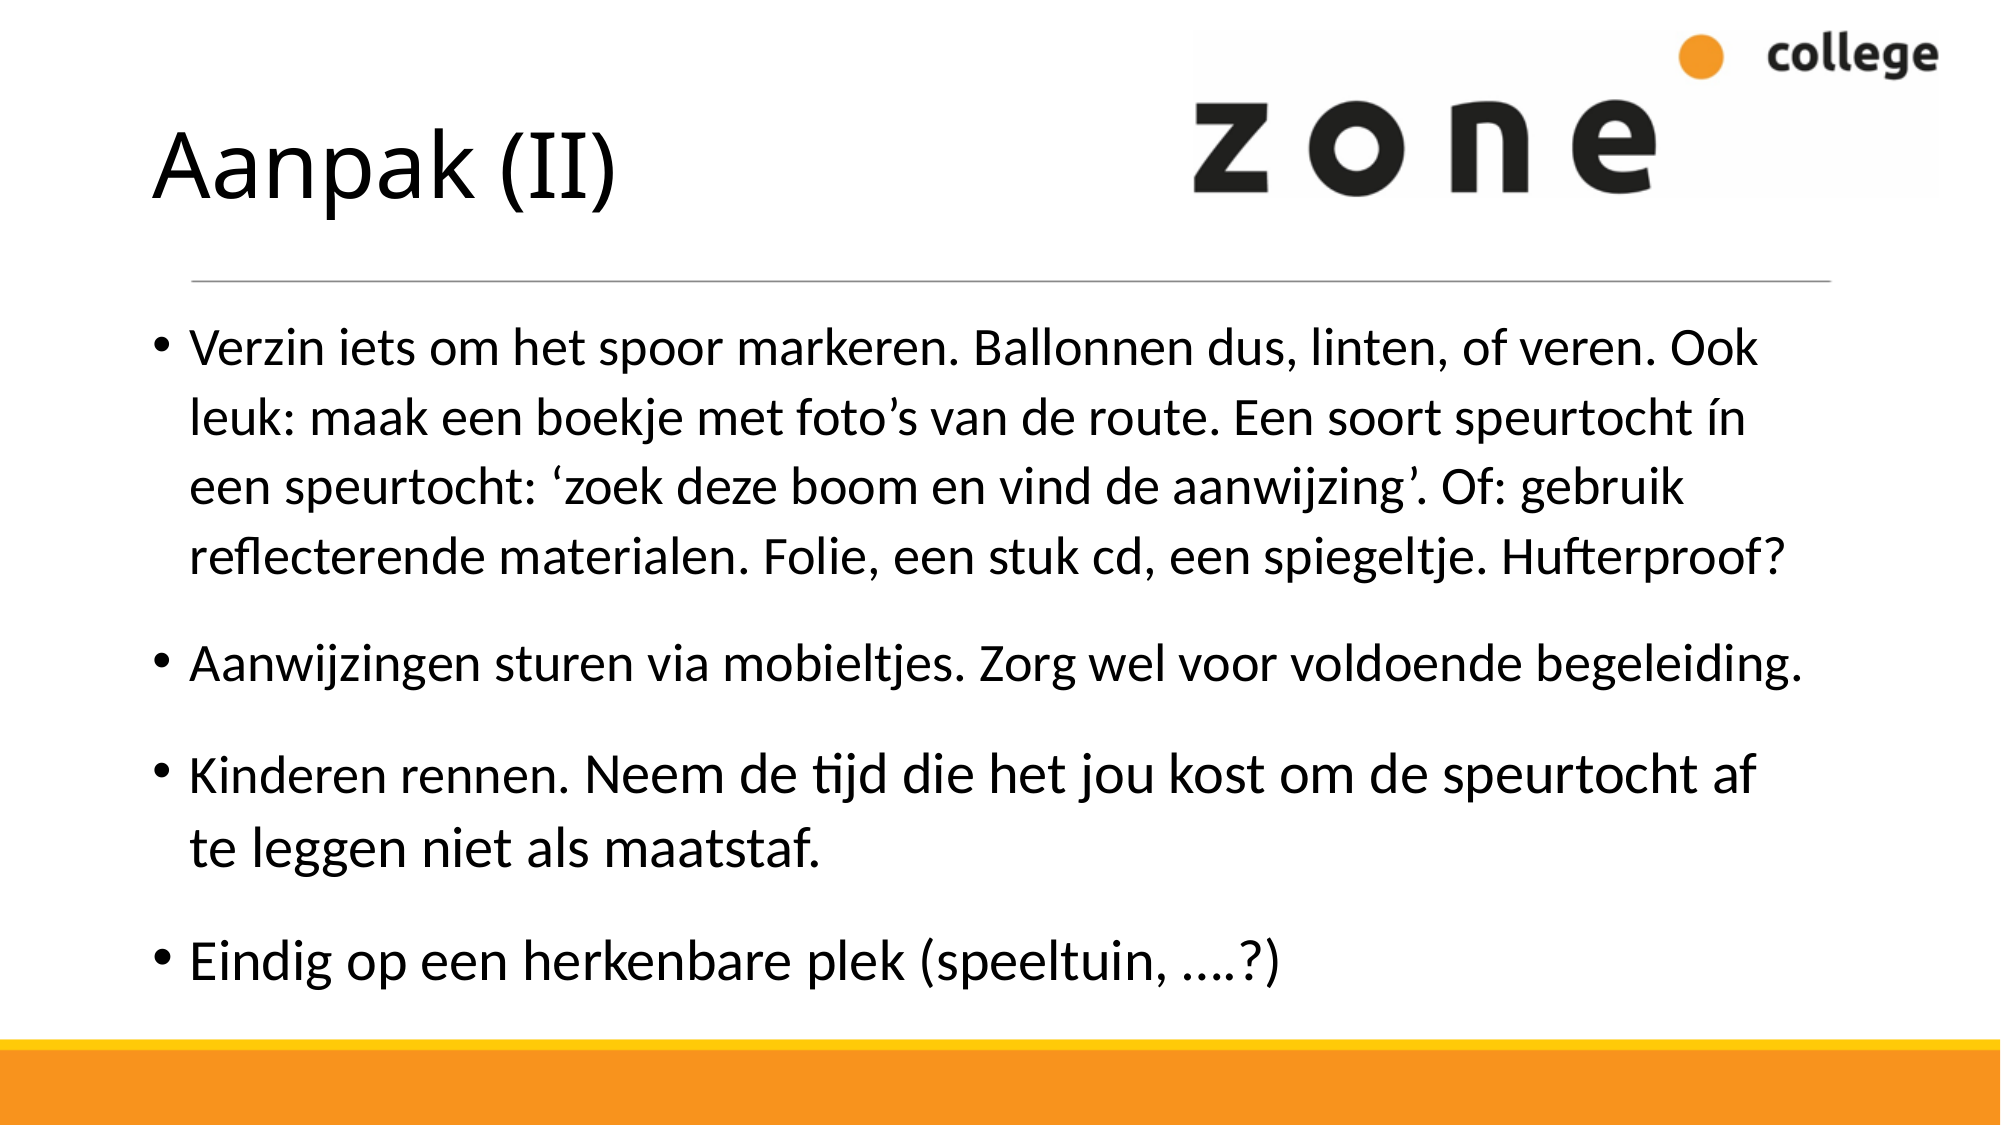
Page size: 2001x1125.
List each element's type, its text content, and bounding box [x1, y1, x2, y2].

picture [0, 0, 2001, 1125]
title Aanpak (II) [137, 59, 1863, 278]
list Verzin iets om het spoor markeren. Ballonnen dus, linten, of veren. Ook leuk: maak een boekje met foto’s van de route. Een soort speurtocht ín een speurtocht: ‘zoek deze boom en vind de aanwijzing’. Of: gebruik reflecterende materialen. Folie, een stuk cd, een spiegeltje. Hufterproof? Aanwijzingen sturen via mobieltjes. Zorg wel voor voldoende begeleiding. Kinderen rennen. Neem de tijd die het jou kost om de speurtocht af te leggen niet als maatstaf. Eindig op een herkenbare plek (speeltuin, ….?) [137, 299, 1835, 1014]
